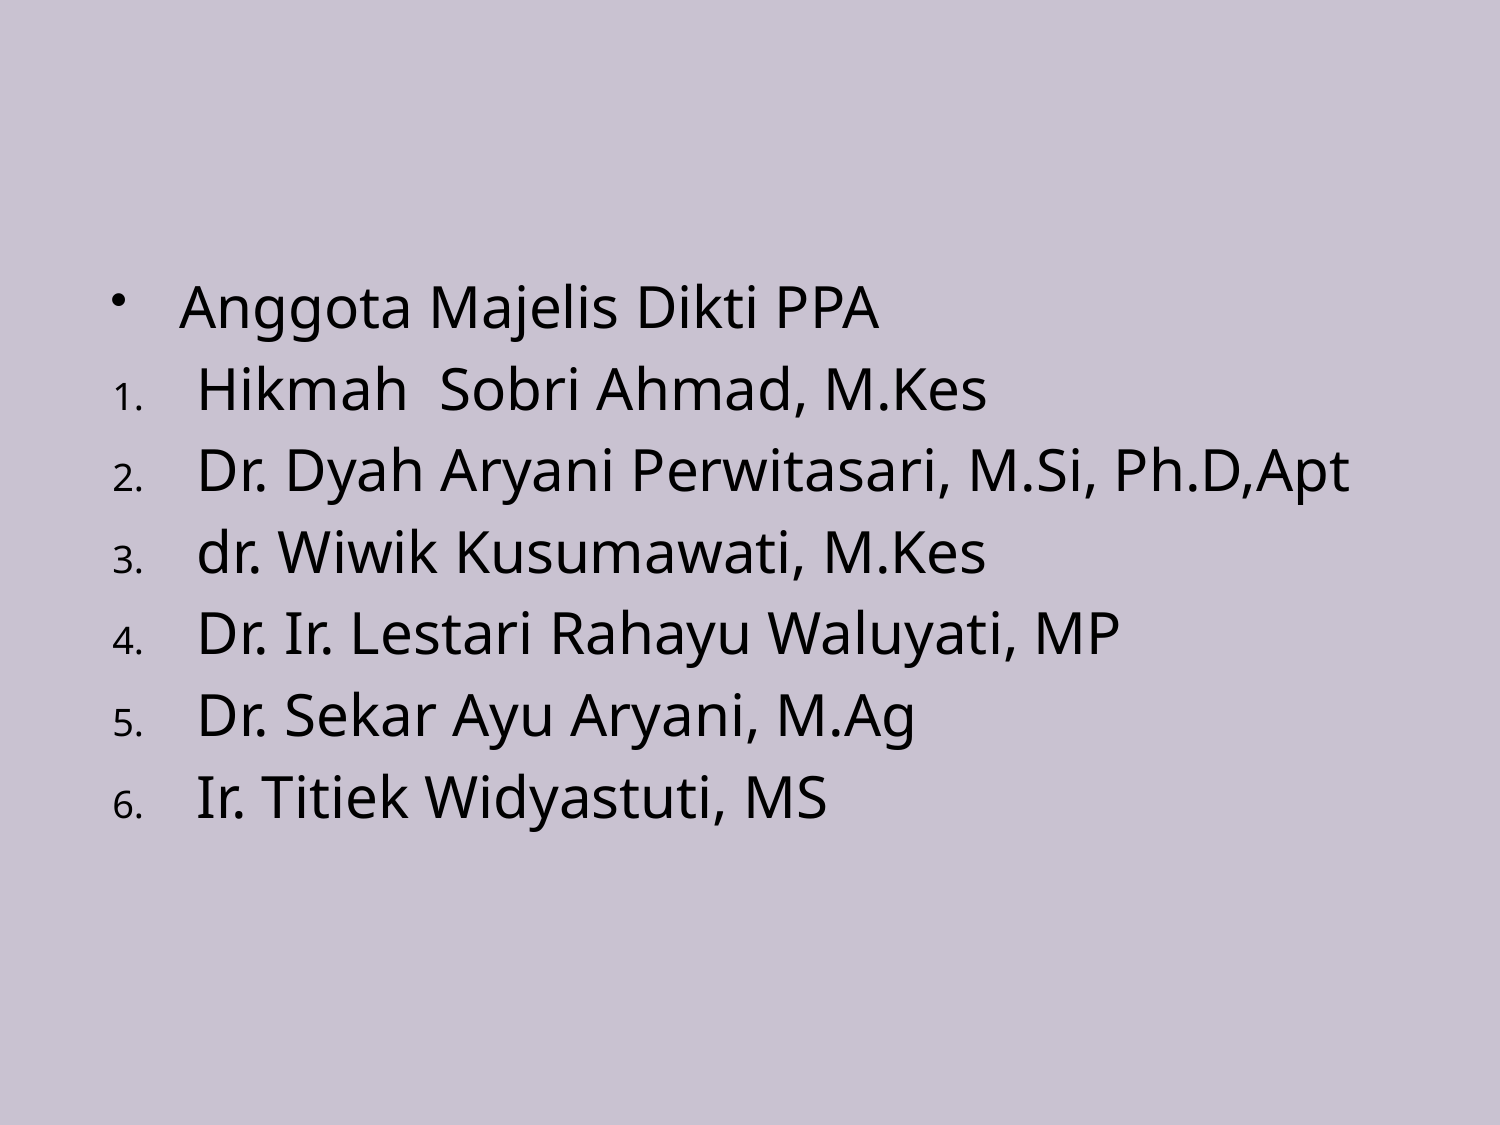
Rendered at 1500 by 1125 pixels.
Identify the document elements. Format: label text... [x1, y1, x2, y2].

list Anggota Majelis Dikti PPA Hikmah Sobri Ahmad, M.Kes Dr. Dyah Aryani Perwitasari, M.Si, Ph.D,Apt dr. Wiwik Kusumawati, M.Kes Dr. Ir. Lestari Rahayu Waluyati, MP Dr. Sekar Ayu Aryani, M.Ag Ir. Titiek Widyastuti, MS [75, 262, 1425, 1035]
